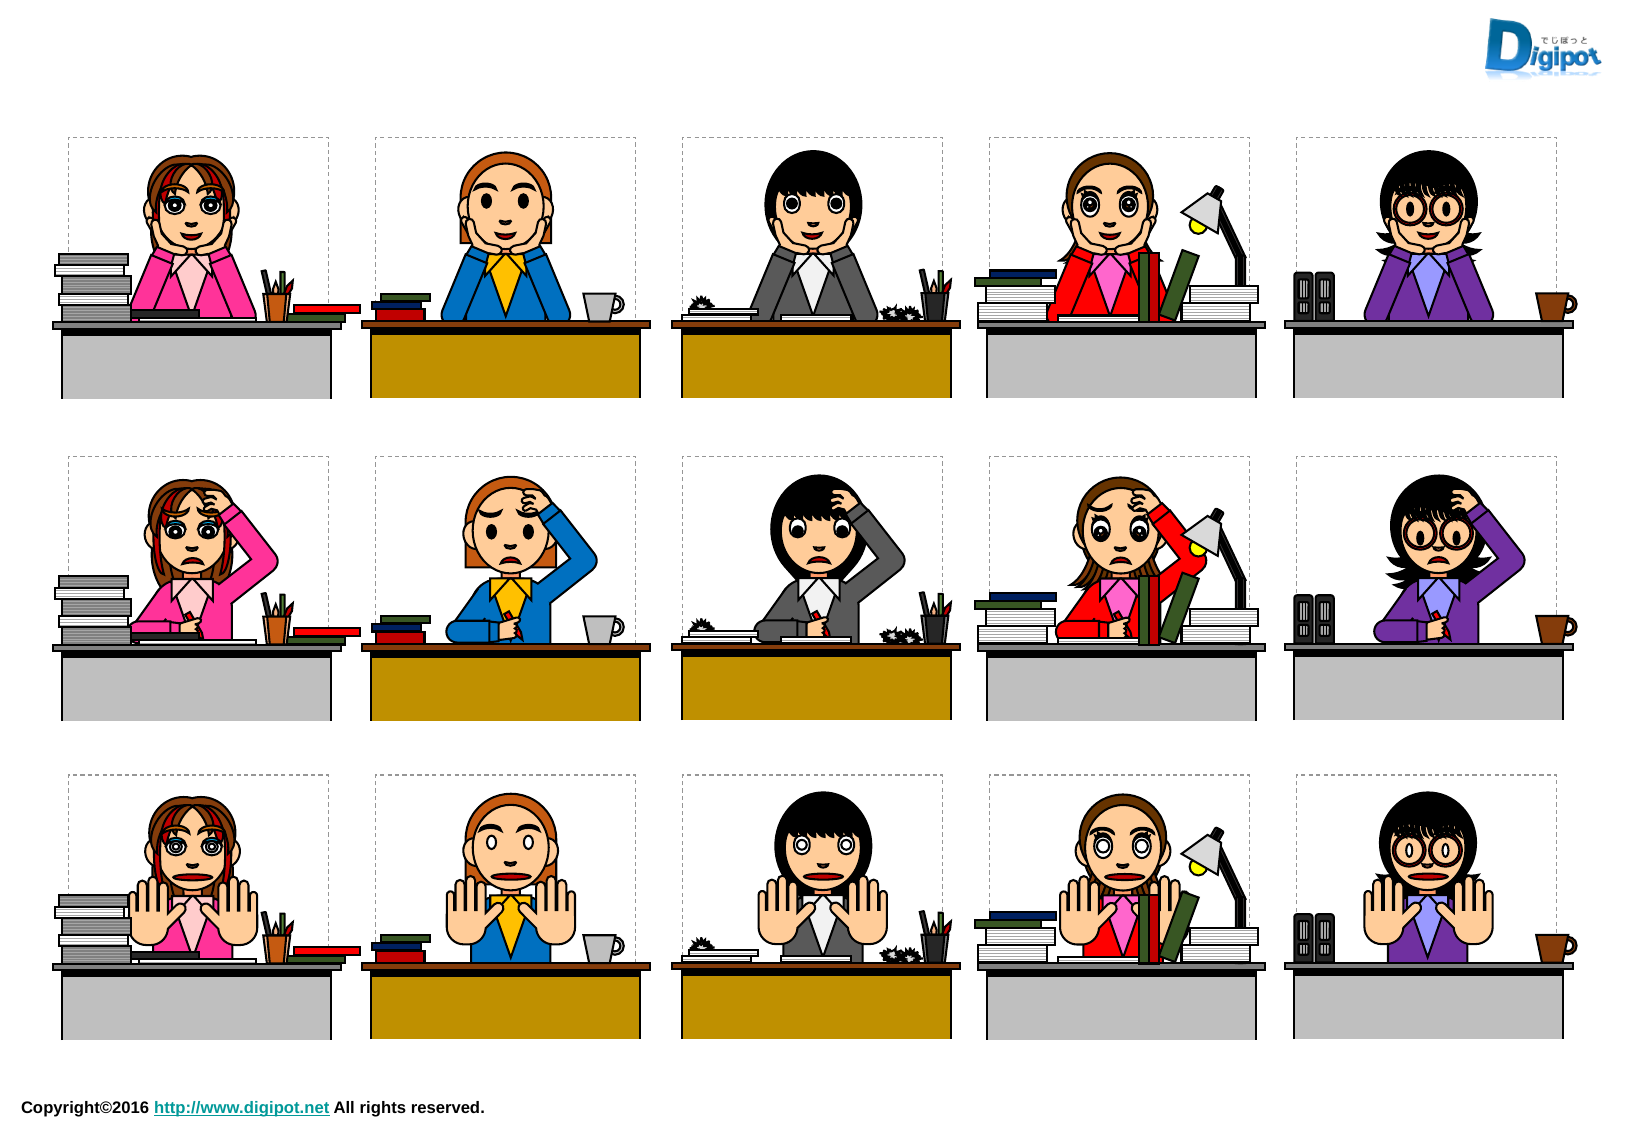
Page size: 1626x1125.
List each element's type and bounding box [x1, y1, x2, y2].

text_box [1284, 150, 1577, 398]
text_box [1284, 792, 1577, 1040]
text_box [672, 475, 961, 721]
text_box [52, 155, 357, 399]
text_box [1284, 475, 1577, 721]
picture [1485, 18, 1602, 82]
text_box [672, 792, 961, 1040]
text_box [672, 150, 961, 398]
text_box [974, 152, 1266, 399]
text_box [52, 479, 357, 722]
text_box [974, 477, 1266, 721]
text_box [52, 796, 357, 1041]
text_box [361, 793, 650, 1040]
text_box [361, 152, 650, 399]
text_box [361, 476, 650, 721]
text_box [974, 794, 1266, 1040]
